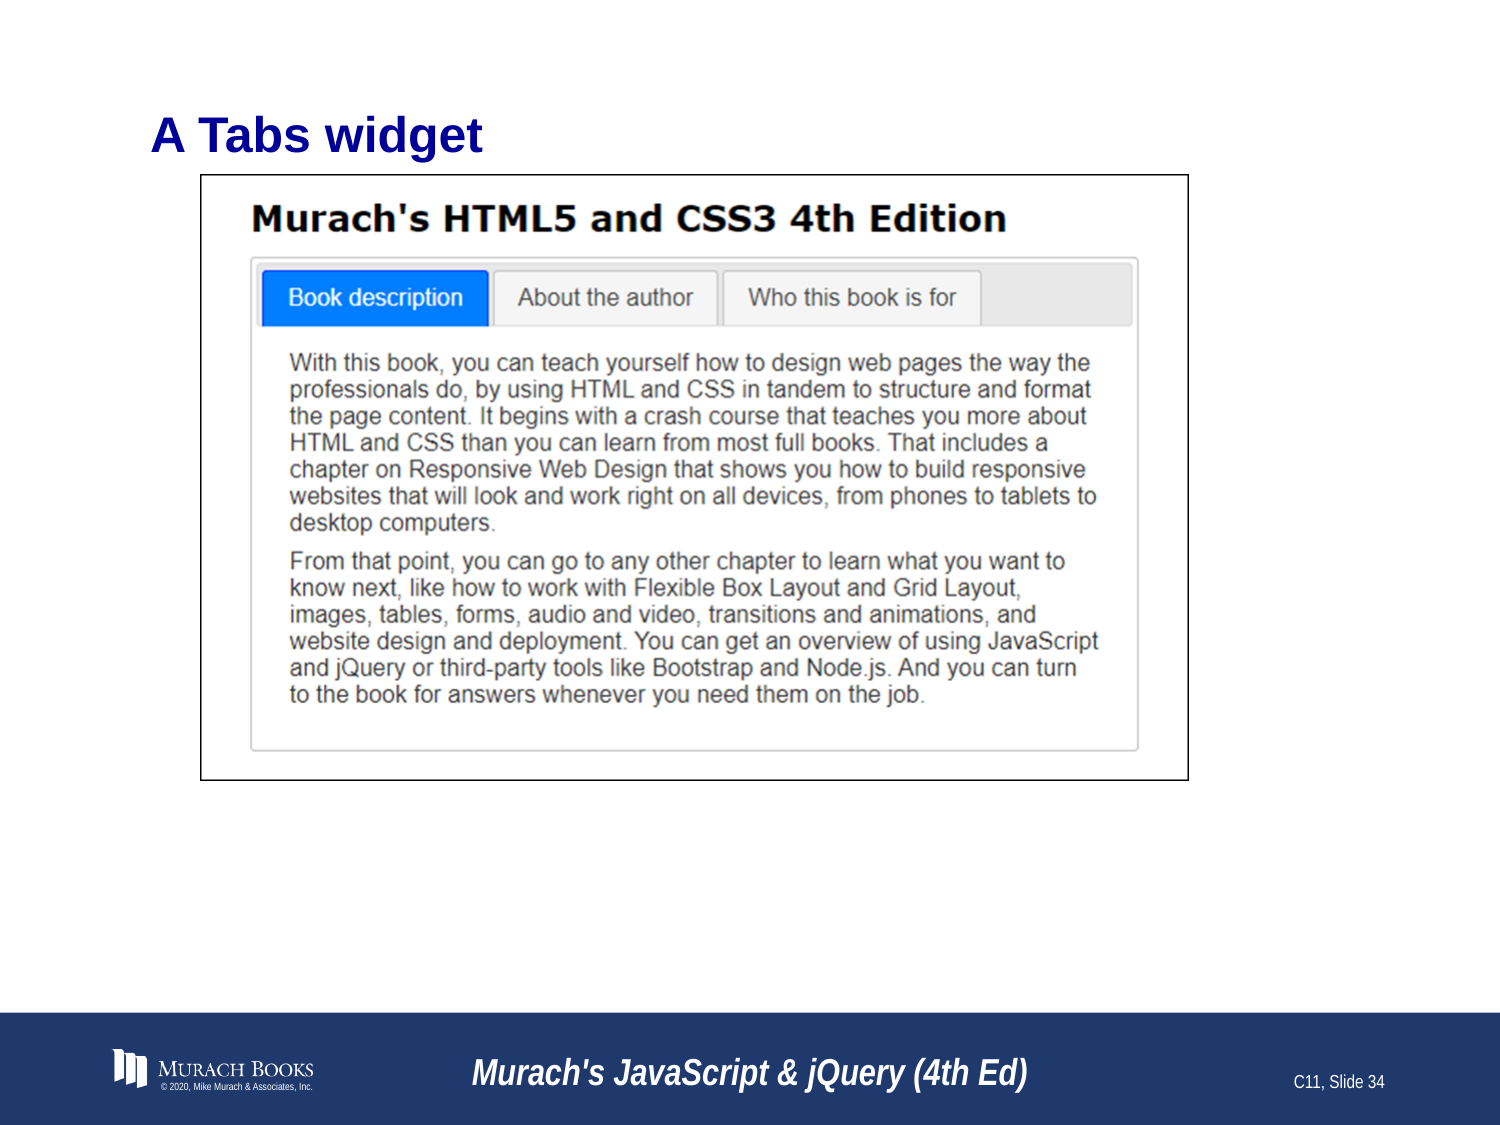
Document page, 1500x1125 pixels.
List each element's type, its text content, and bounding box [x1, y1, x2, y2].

footer © 2020, Mike Murach & Associates, Inc. [12, 1025, 463, 1100]
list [199, 174, 1189, 782]
slide_number C11, Slide 34 [1087, 1025, 1400, 1100]
title A Tabs widget [150, 102, 1350, 164]
slide_number Murach's JavaScript & jQuery (4th Ed) [463, 1025, 1050, 1100]
